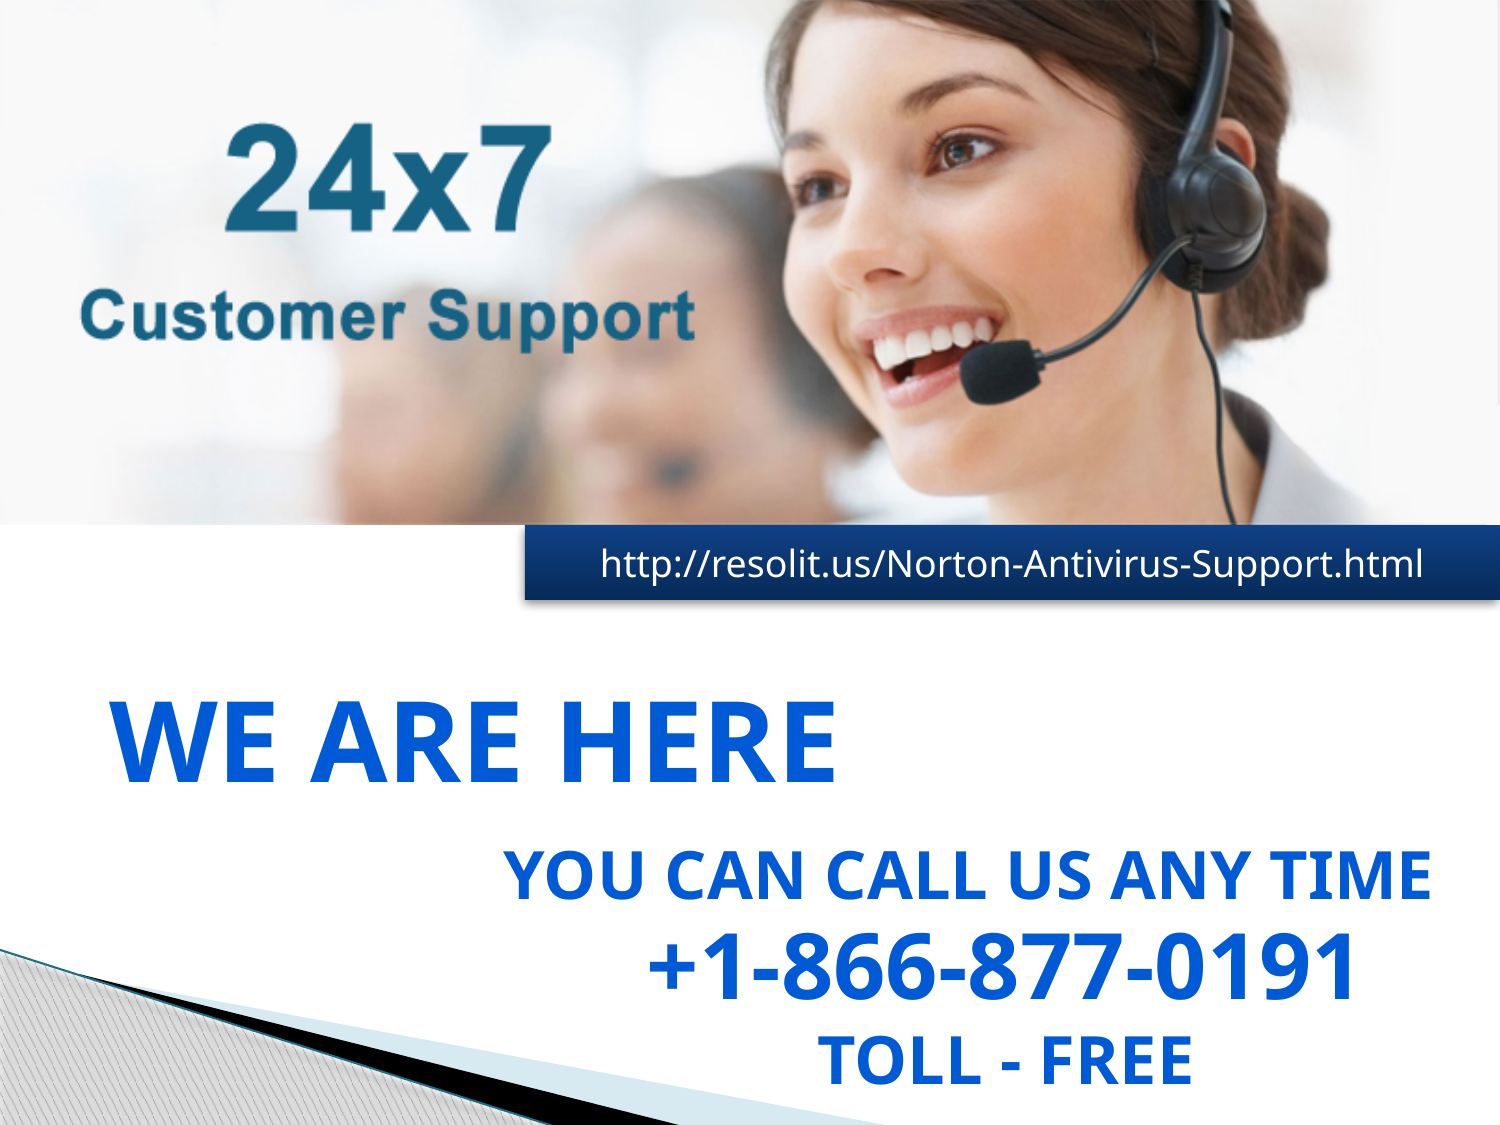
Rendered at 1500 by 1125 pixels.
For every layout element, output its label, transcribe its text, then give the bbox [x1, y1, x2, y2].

text_box +1-866-877-0191 Toll - free [512, 899, 1500, 1125]
text_box YOU CAN CALL us any time [488, 824, 1451, 920]
text_box http://resolit.us/Norton-Antivirus-Support.html [524, 535, 1500, 600]
picture [0, 0, 1500, 526]
text_box We Are here [62, 662, 888, 948]
